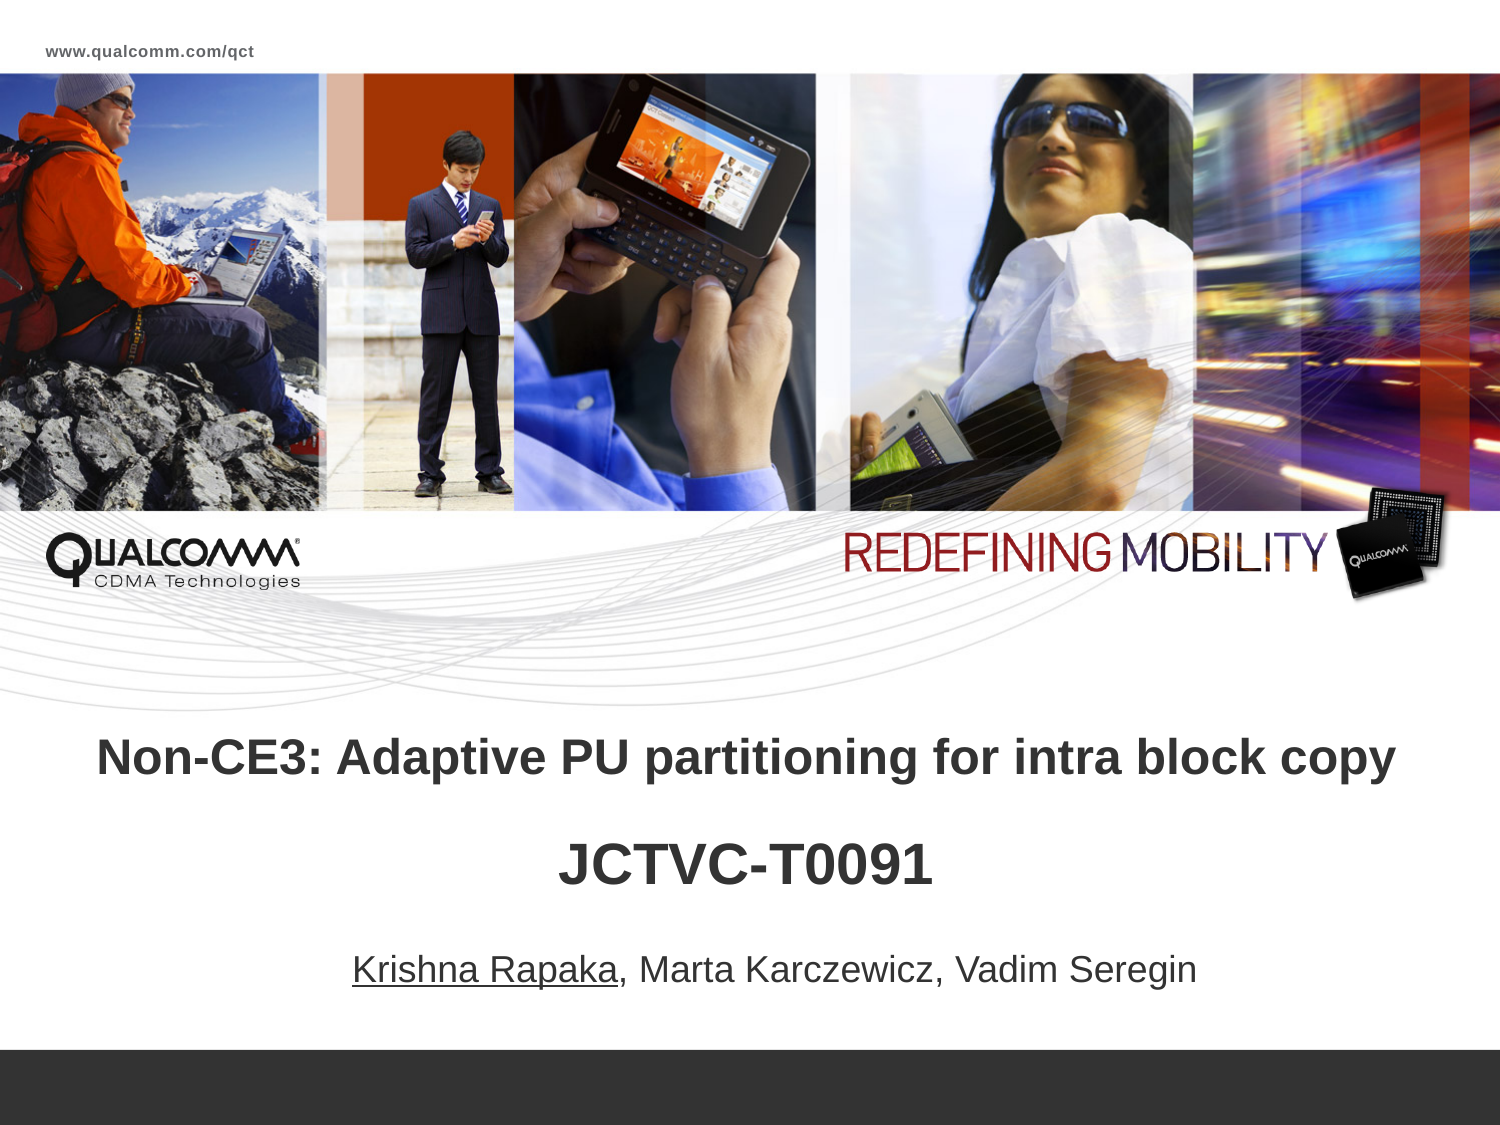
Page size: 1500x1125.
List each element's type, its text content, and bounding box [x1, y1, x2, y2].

picture [0, 12, 1500, 744]
subtitle Krishna Rapaka, Marta Karczewicz, Vadim Seregin [187, 937, 1363, 998]
title Non-CE3: Adaptive PU partitioning for intra block copy JCTVC-T0091 [0, 662, 1494, 904]
picture [30, 1048, 372, 1052]
